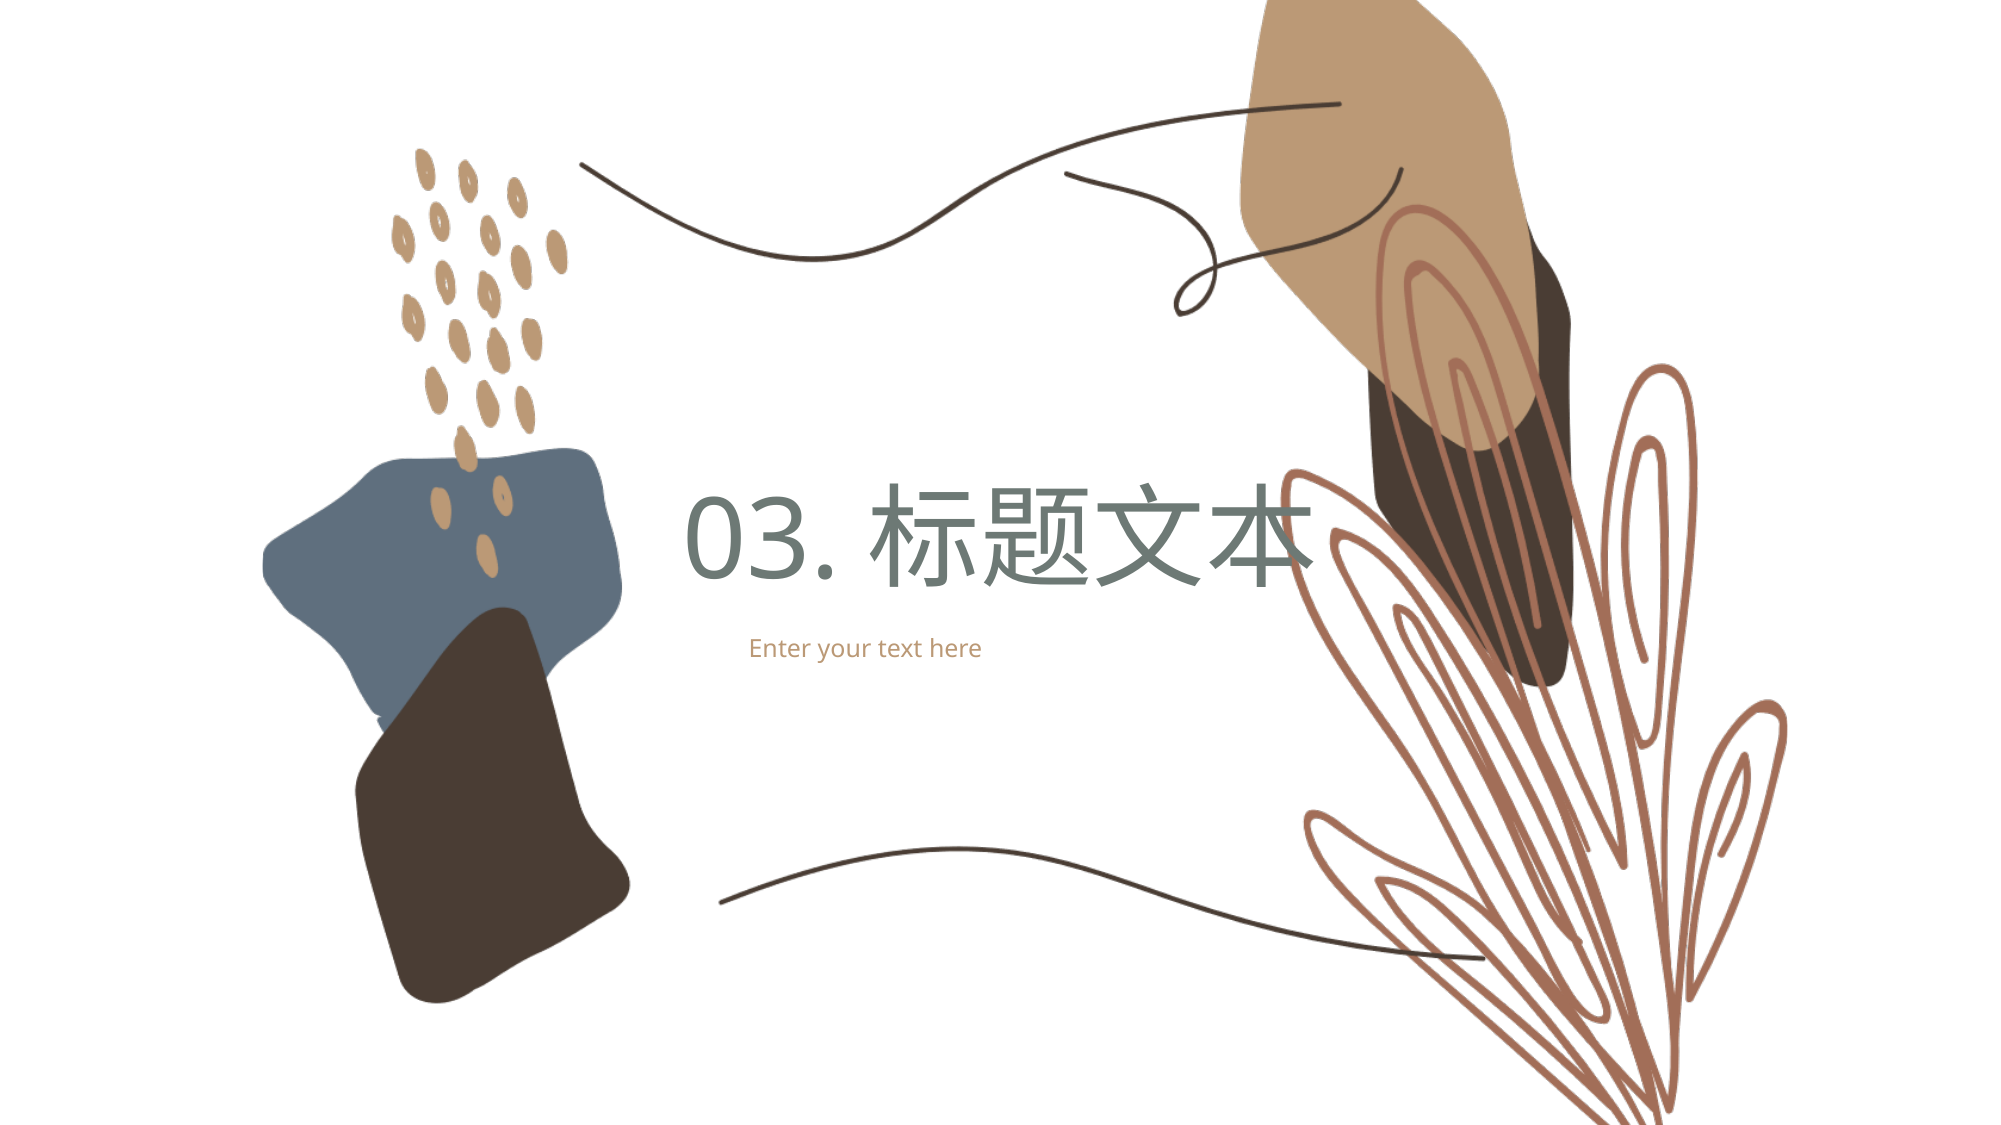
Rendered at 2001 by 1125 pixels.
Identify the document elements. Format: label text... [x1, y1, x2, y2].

picture [262, 0, 1788, 1125]
text_box Enter your text here [733, 624, 1266, 670]
text_box 03.标题文本 [667, 458, 1333, 609]
